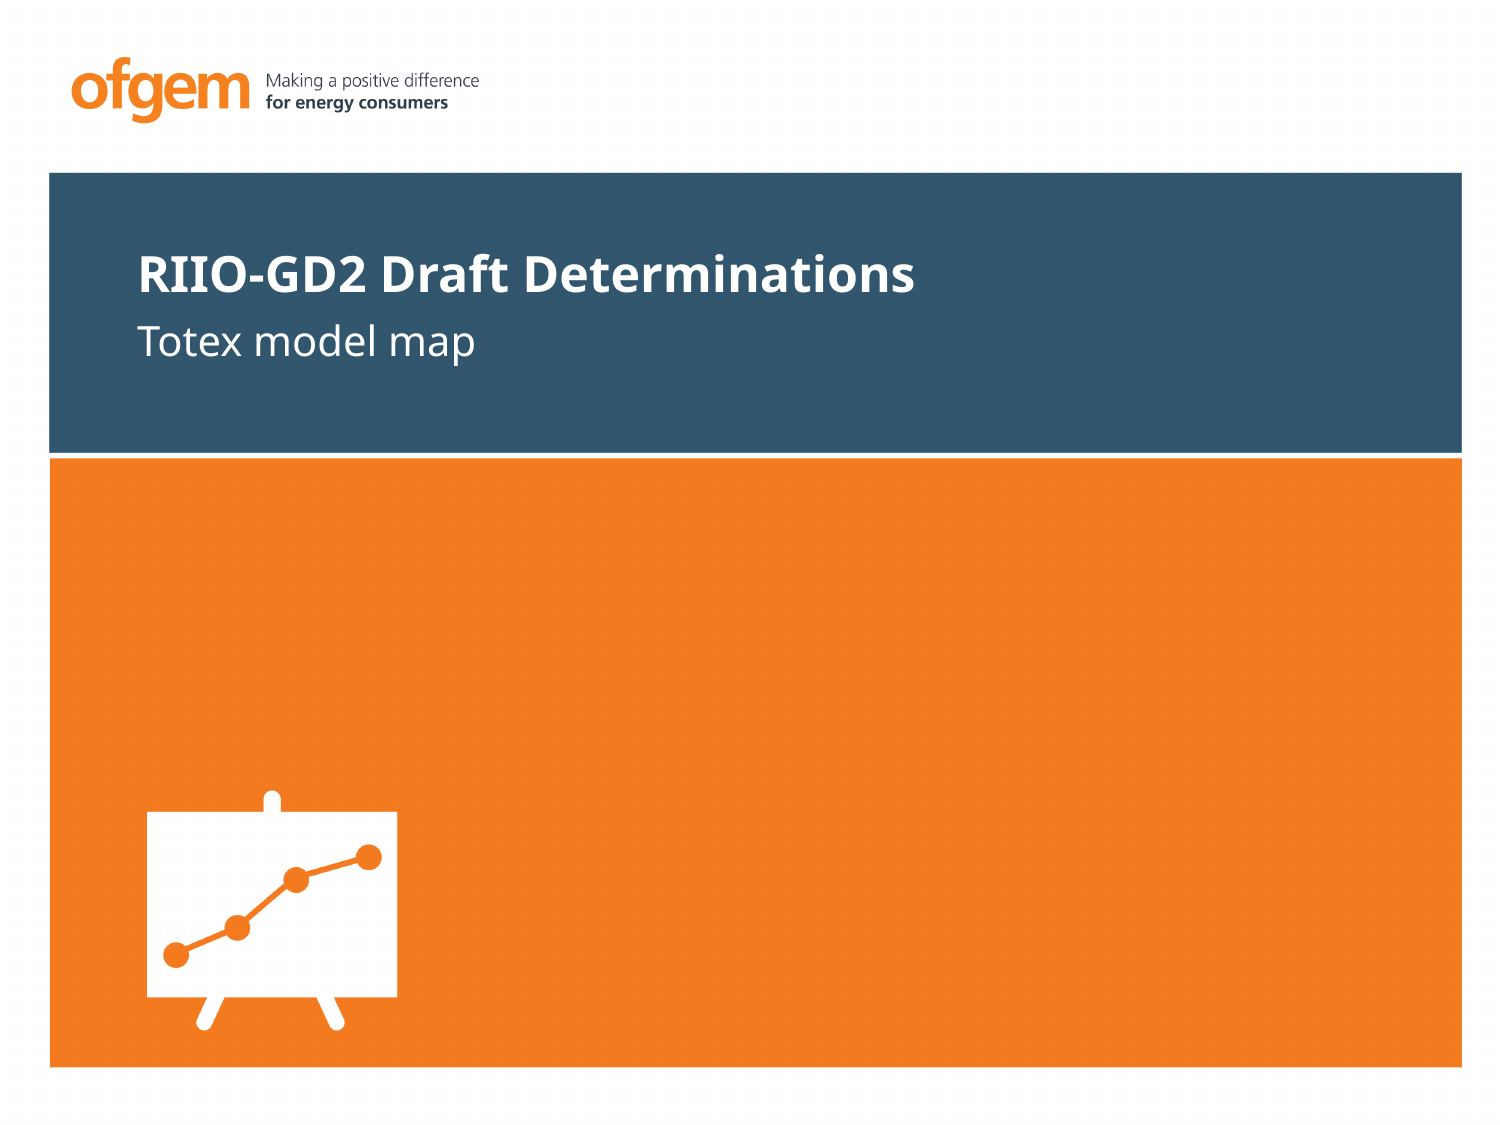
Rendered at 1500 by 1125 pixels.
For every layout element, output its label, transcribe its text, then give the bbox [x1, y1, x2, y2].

text_box [20, 1062, 1480, 1122]
text_box RIIO-GD2 Draft Determinations Totex model map [122, 234, 1128, 372]
picture [0, 0, 1500, 1125]
